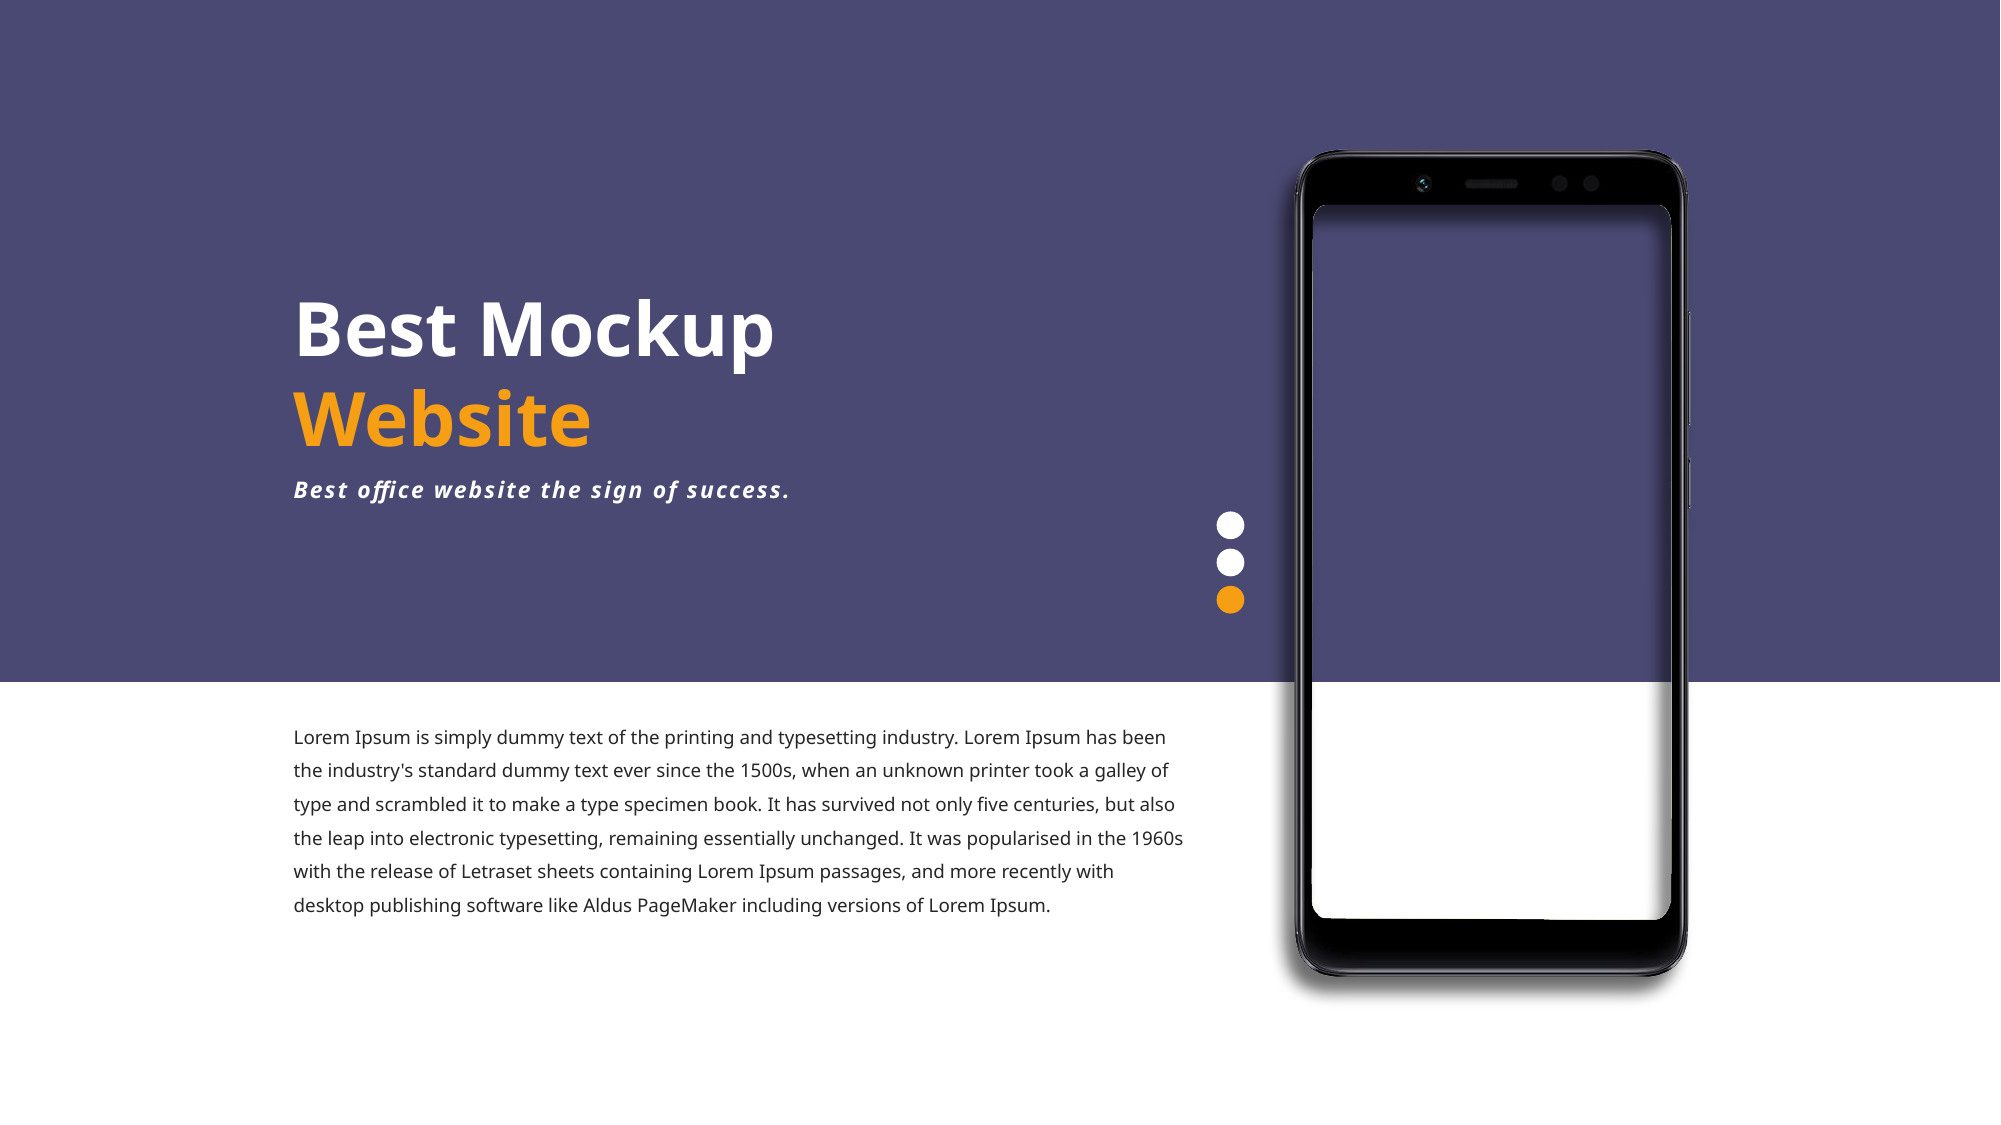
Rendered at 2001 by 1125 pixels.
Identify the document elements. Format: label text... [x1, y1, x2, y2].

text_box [1179, 548, 1282, 577]
picture [1034, 79, 2000, 1046]
text_box Best office website the sign of success. [278, 468, 844, 511]
text_box [0, 0, 2000, 682]
text_box Lorem Ipsum is simply dummy text of the printing and typesetting industry. Lorem Ipsum has been the industry's standard dummy text ever since the 1500s, when an unknown printer took a galley of type and scrambled it to make a type specimen book. It has survived not only five centuries, but also the leap into electronic typesetting, remaining essentially unchanged. It was popularised in the 1960s with the release of Letraset sheets containing Lorem Ipsum passages, and more recently with desktop publishing software like Aldus PageMaker including versions of Lorem Ipsum. [278, 706, 1034, 924]
text_box Best Mockup Website [278, 273, 844, 468]
